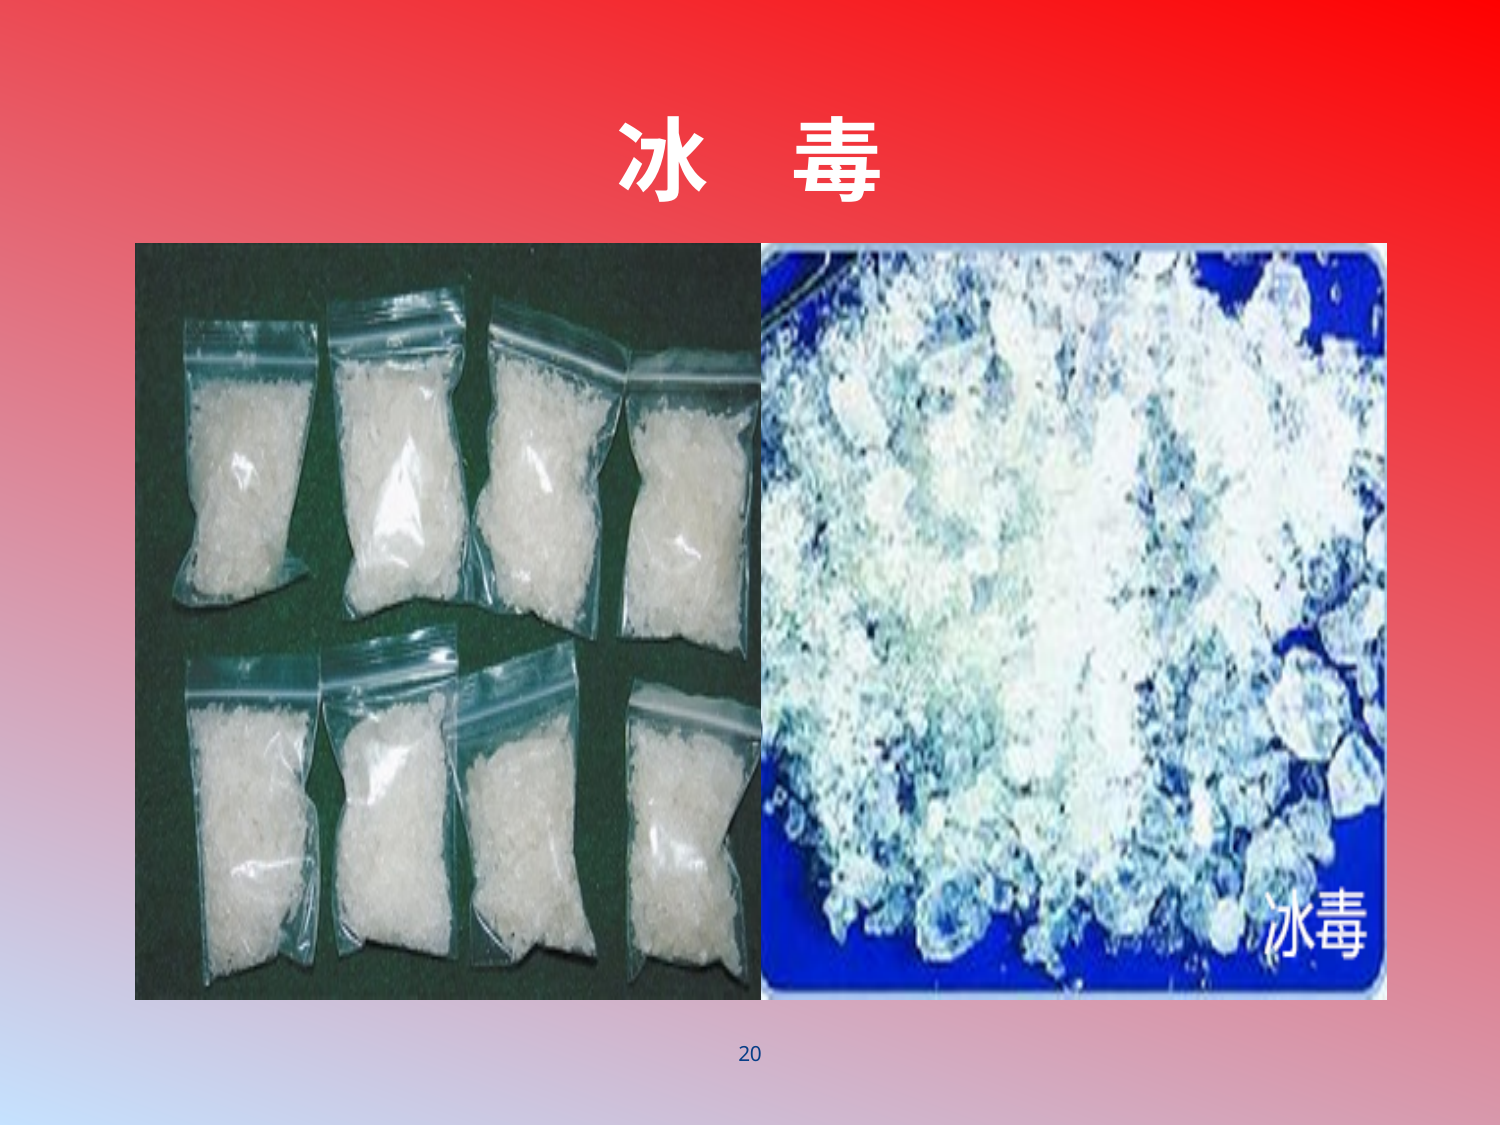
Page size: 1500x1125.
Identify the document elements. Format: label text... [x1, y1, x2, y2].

slide_number 20 [654, 1025, 846, 1086]
title 冰 毒 [74, 55, 1426, 262]
picture [135, 243, 1387, 1000]
